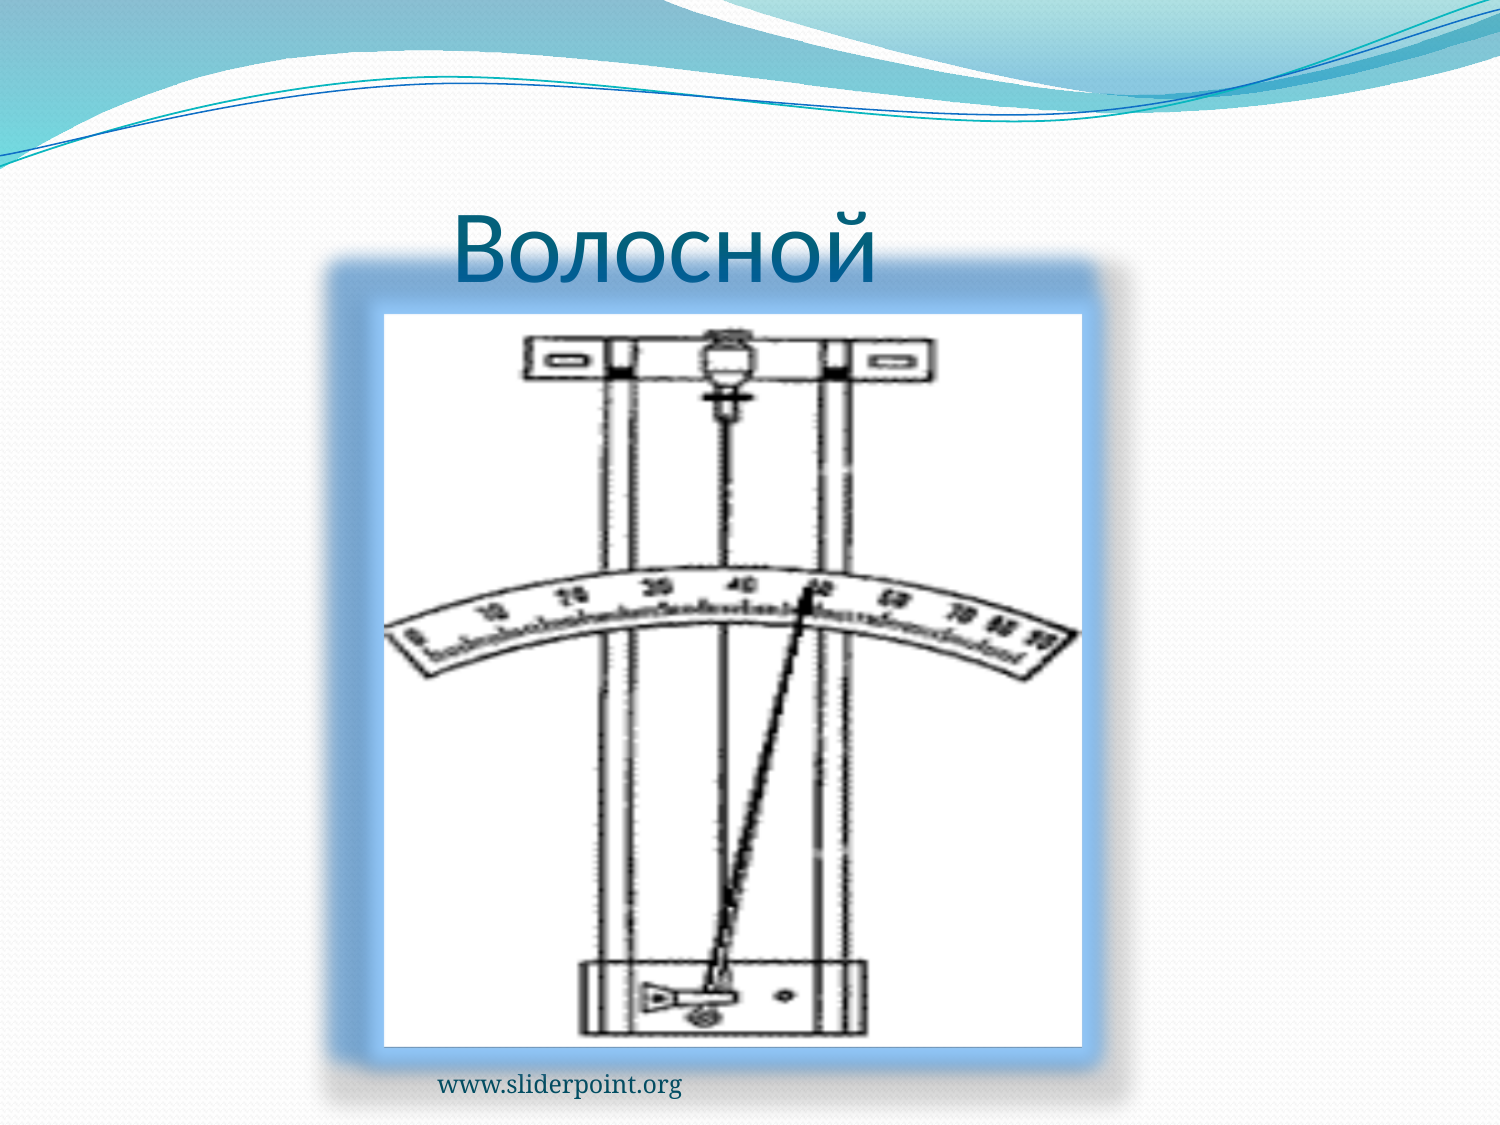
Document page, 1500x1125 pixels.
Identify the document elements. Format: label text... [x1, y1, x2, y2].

title Волосной [75, 115, 1425, 303]
footer www.sliderpoint.org [437, 1056, 988, 1103]
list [383, 313, 1082, 1048]
